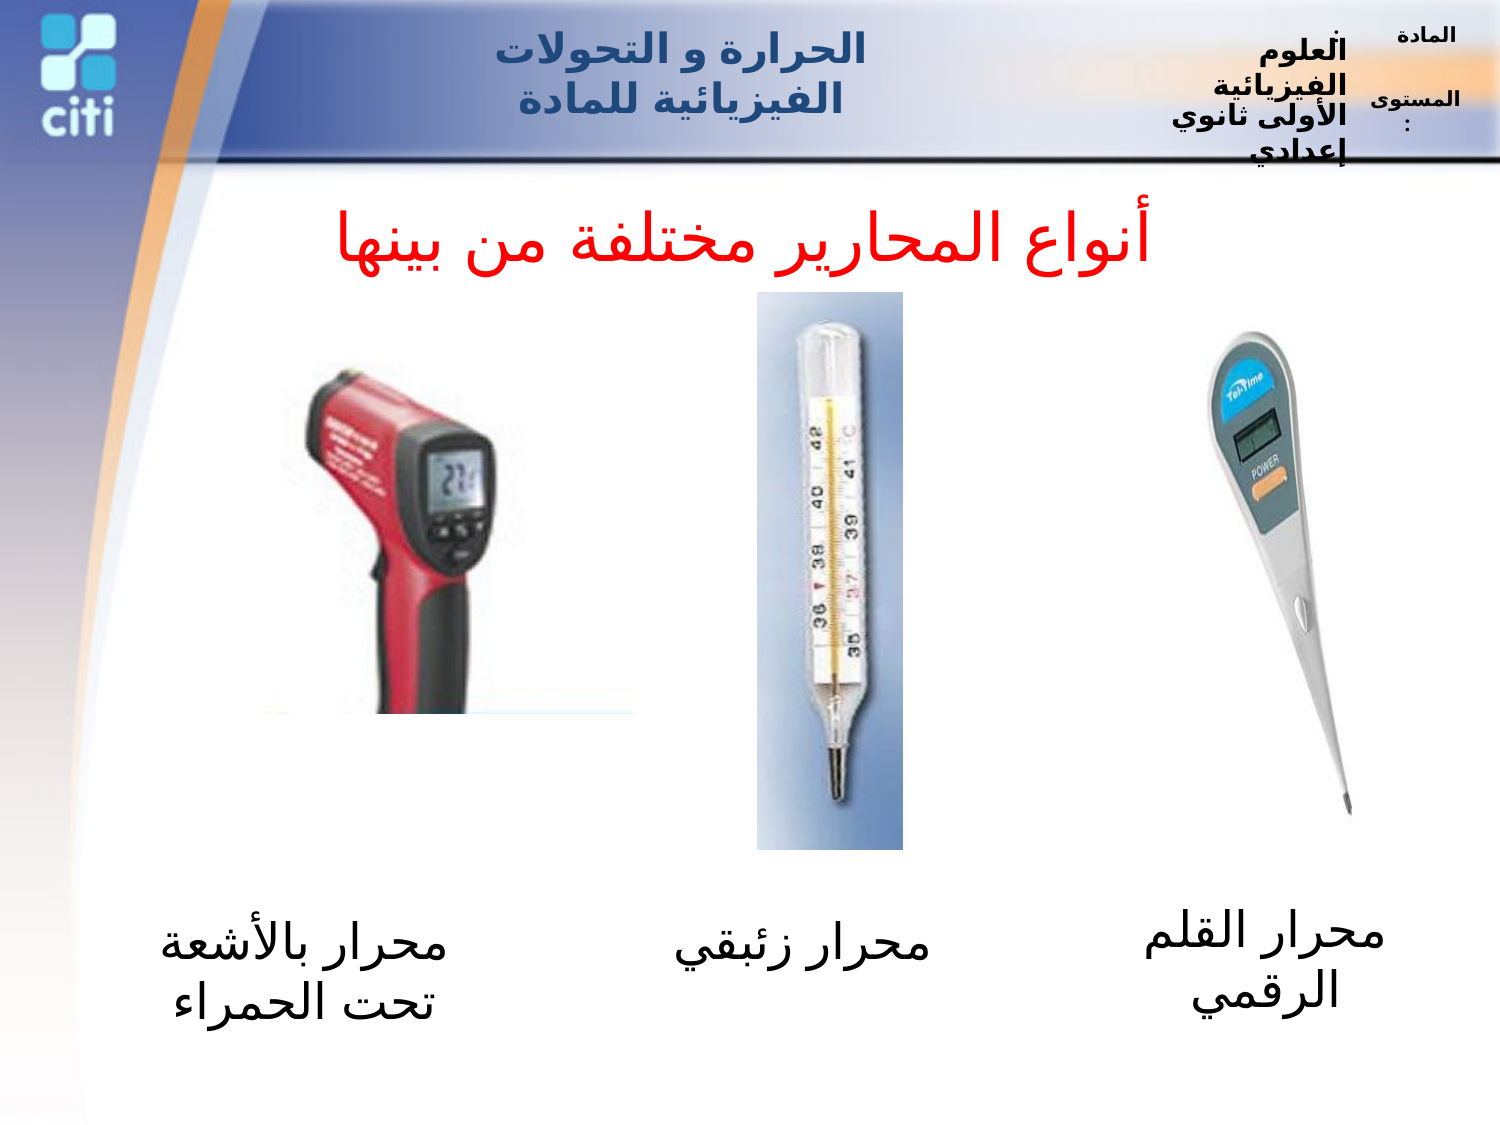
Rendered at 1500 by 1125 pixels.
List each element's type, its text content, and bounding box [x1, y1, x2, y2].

text_box محرار زئبقي [609, 902, 996, 978]
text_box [399, 23, 1478, 140]
text_box أنواع المحارير مختلفة من بينها [281, 187, 1208, 363]
text_box محرار بالأشعة تحت الحمراء [105, 902, 504, 1038]
text_box محرار القلم الرقمي [1066, 890, 1465, 1026]
picture [0, 0, 1500, 1125]
